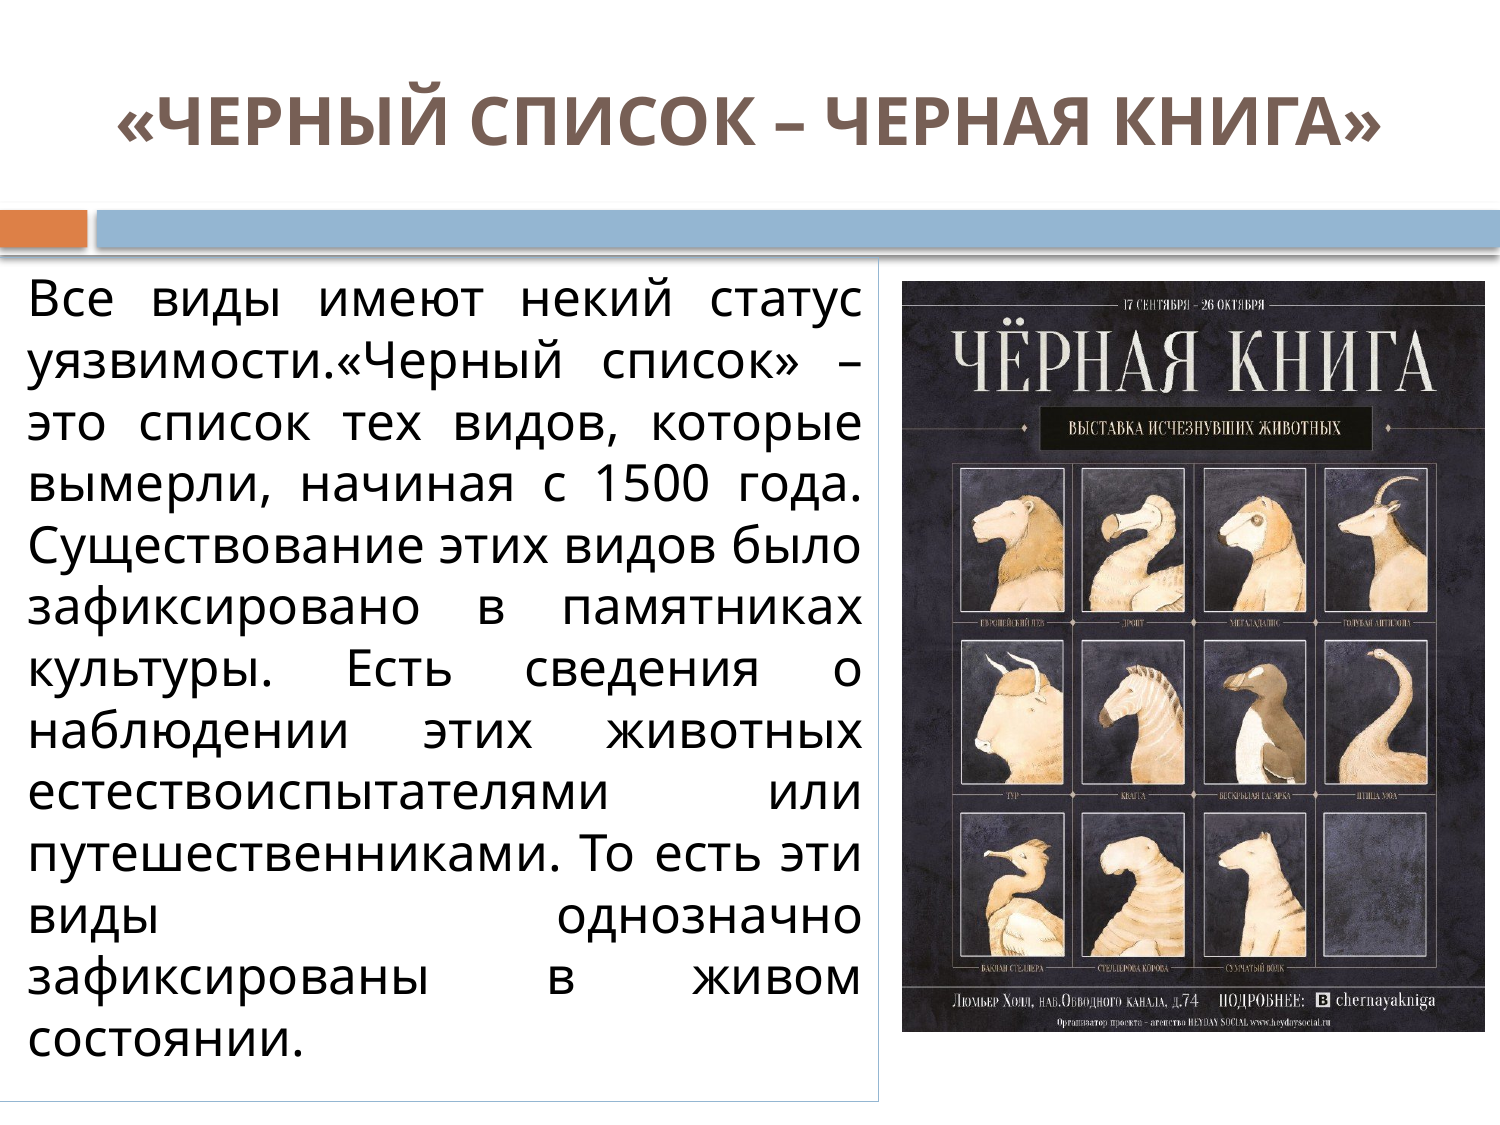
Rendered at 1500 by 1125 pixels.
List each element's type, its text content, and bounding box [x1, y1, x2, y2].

title «ЧЕРНЫЙ СПИСОК – ЧЕРНАЯ КНИГА» [100, 37, 1500, 200]
picture [901, 280, 1485, 1032]
list Все виды имеют некий статус уязвимости.«Черный список» – это список тех видов, которые вымерли, начиная с 1500 года. Существование этих видов было зафиксировано в памятниках культуры. Есть сведения о наблюдении этих животных естествоиспытателями или путешественниками. То есть эти виды однозначно зафиксированы в живом состоянии. [0, 257, 879, 1102]
